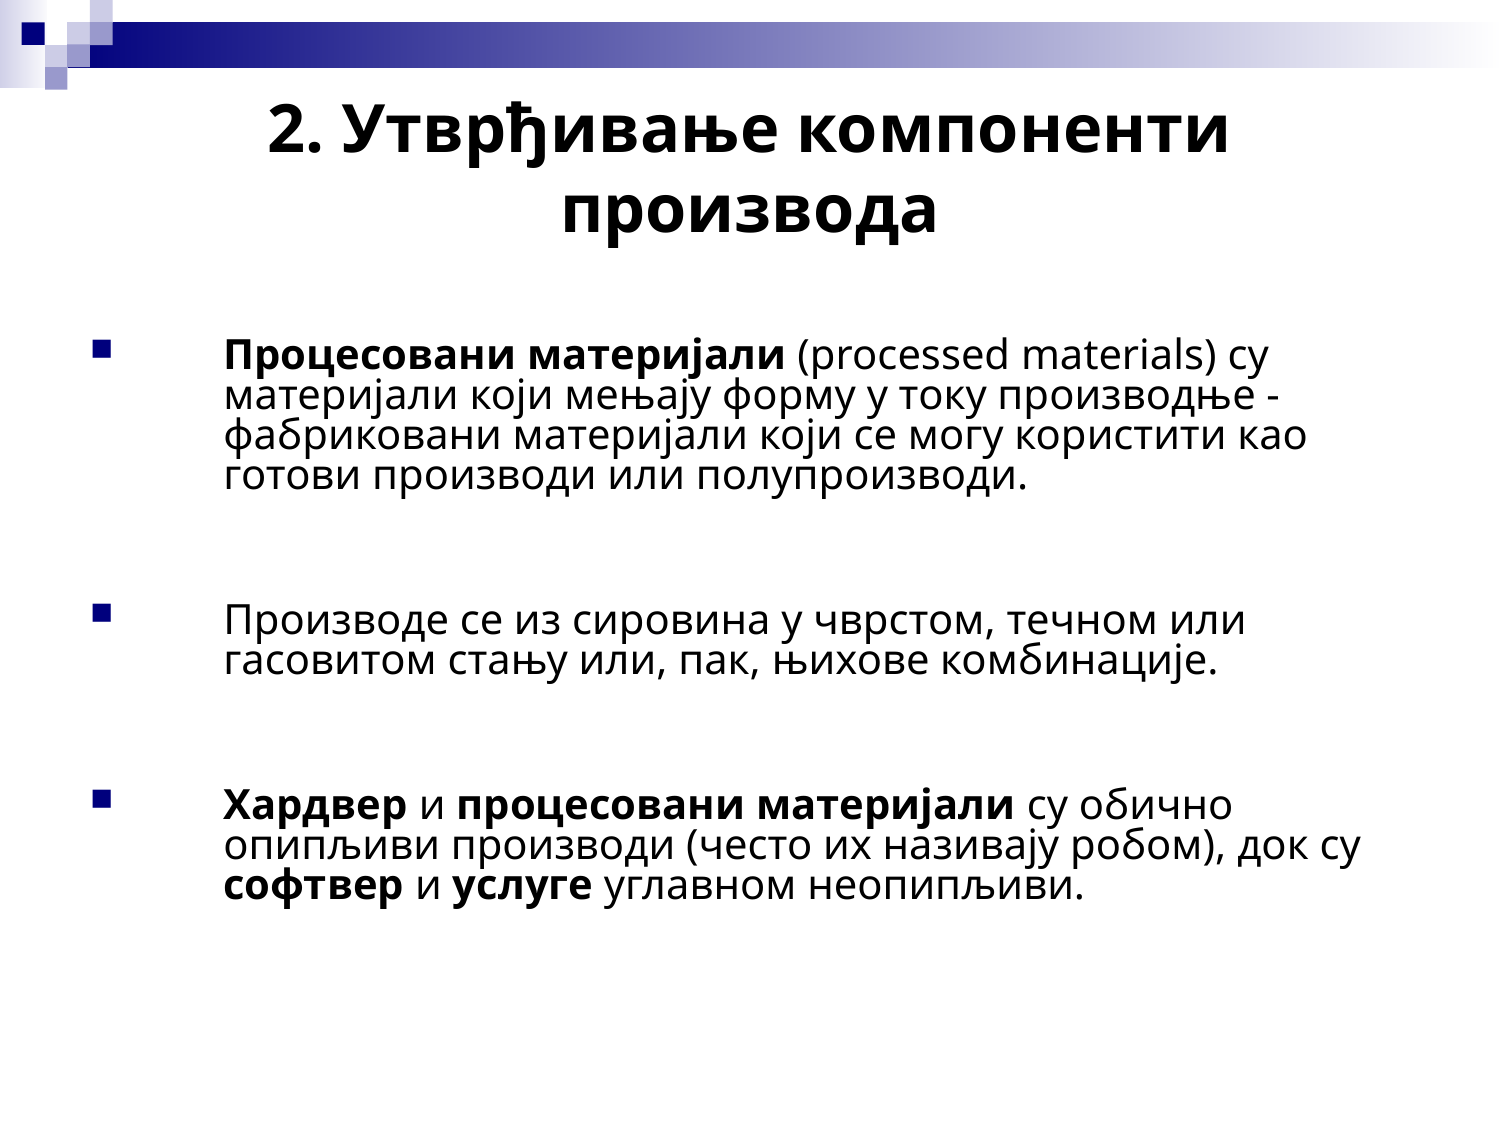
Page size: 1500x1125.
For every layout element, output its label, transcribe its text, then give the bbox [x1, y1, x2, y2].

text_box 2. Утврђивање компоненти производа [74, 94, 1425, 238]
list Процесовани материјали (processed materials) су материјали који мењају форму у току производње - фабриковани материјали који се могу користити као готови производи или полупроизводи. Производе се из сировина у чврстом, течном или гасовитом стању или, пак, њихове комбинације. Хардвер и процесoвани материјали су обично опипљиви производи (често их називају робом), док су софтвер и услуге углавном неопипљиви. [74, 329, 1426, 1063]
